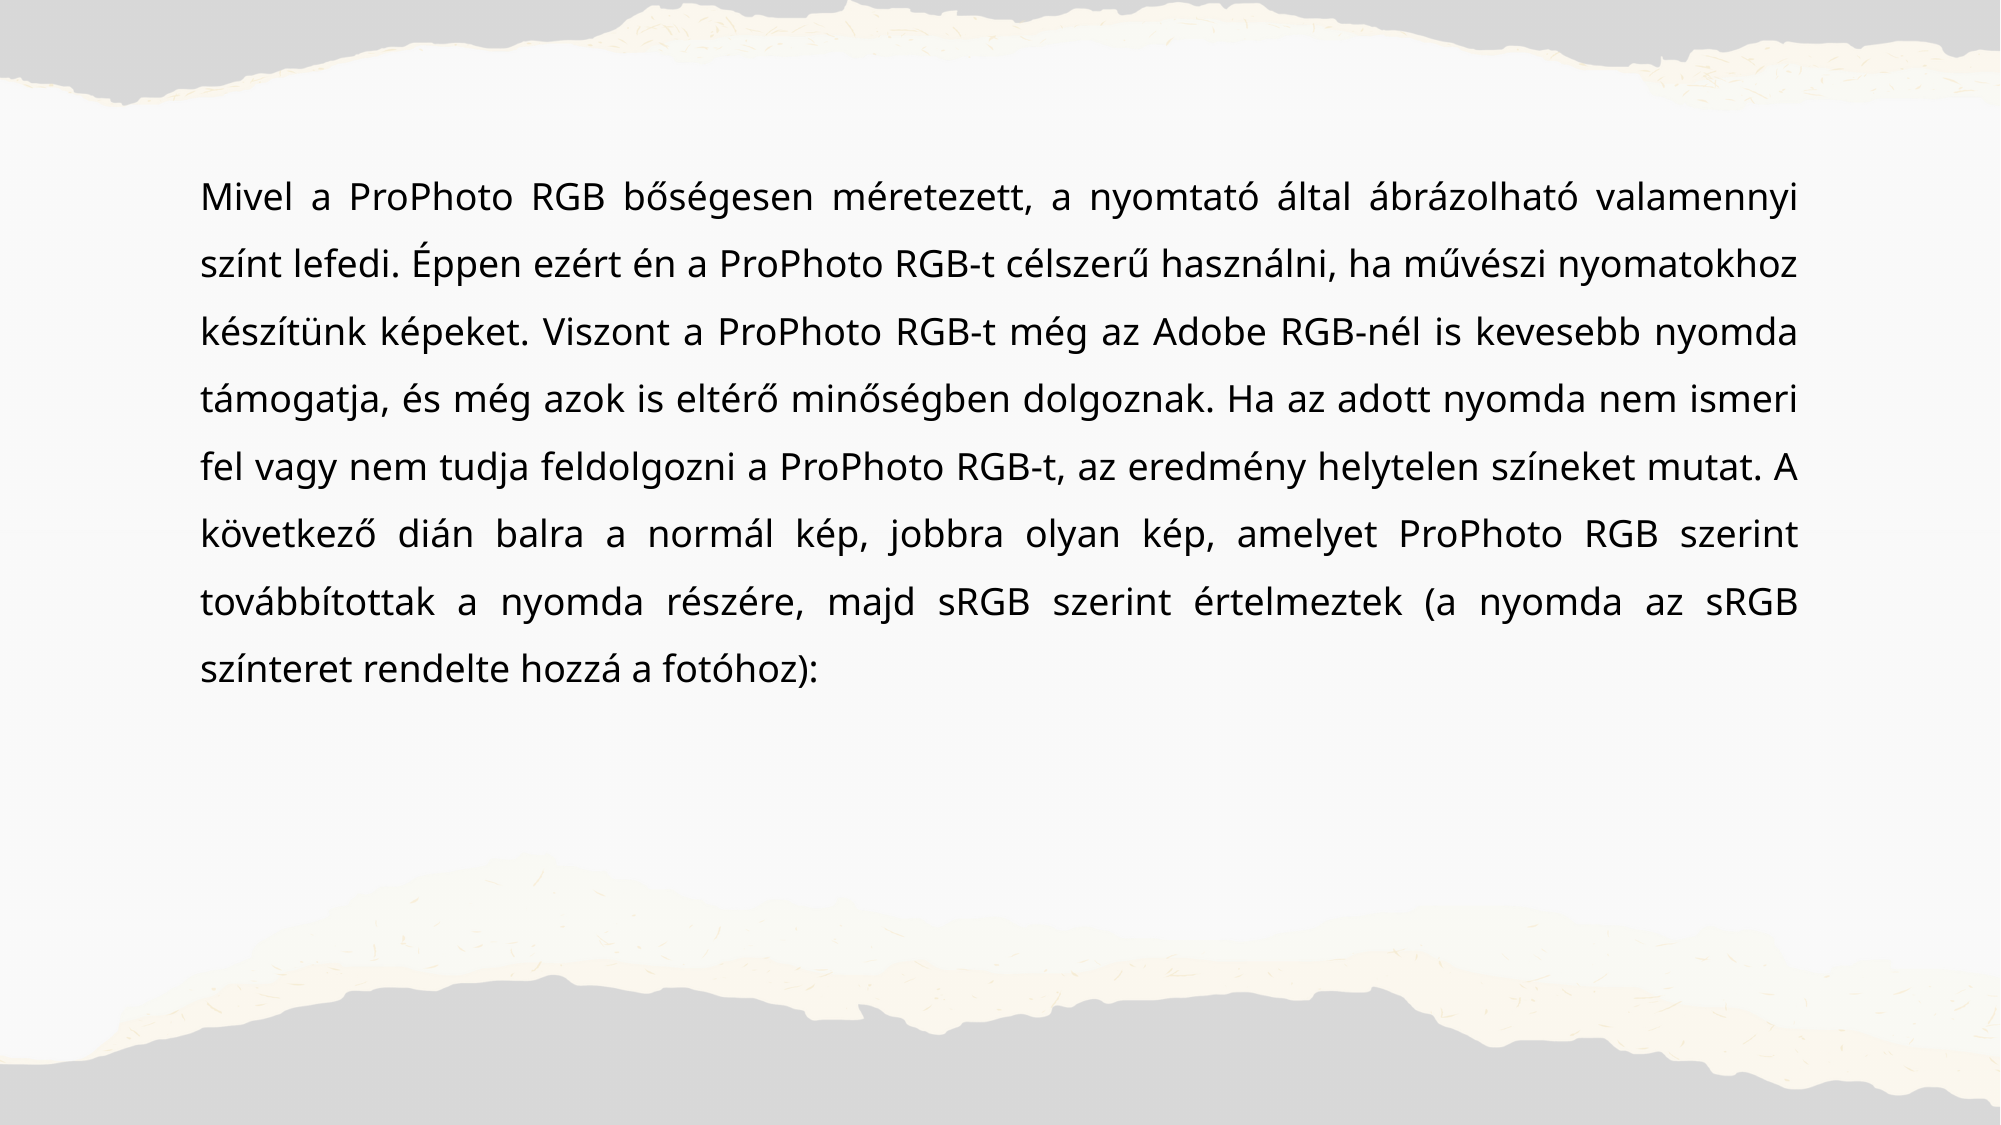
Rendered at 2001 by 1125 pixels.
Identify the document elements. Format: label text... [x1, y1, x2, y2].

picture [0, 0, 2001, 1125]
text_box Mivel a ProPhoto RGB bőségesen méretezett, a nyomtató által ábrázolható valamennyi színt lefedi. Éppen ezért én a ProPhoto RGB-t célszerű használni, ha művészi nyomatokhoz készítünk képeket. Viszont a ProPhoto RGB-t még az Adobe RGB-nél is kevesebb nyomda támogatja, és még azok is eltérő minőségben dolgoznak. Ha az adott nyomda nem ismeri fel vagy nem tudja feldolgozni a ProPhoto RGB-t, az eredmény helytelen színeket mutat. A következő dián balra a normál kép, jobbra olyan kép, amelyet ProPhoto RGB szerint továbbítottak a nyomda részére, majd sRGB szerint értelmeztek (a nyomda az sRGB színteret rendelte hozzá a fotóhoz): [185, 142, 1815, 698]
